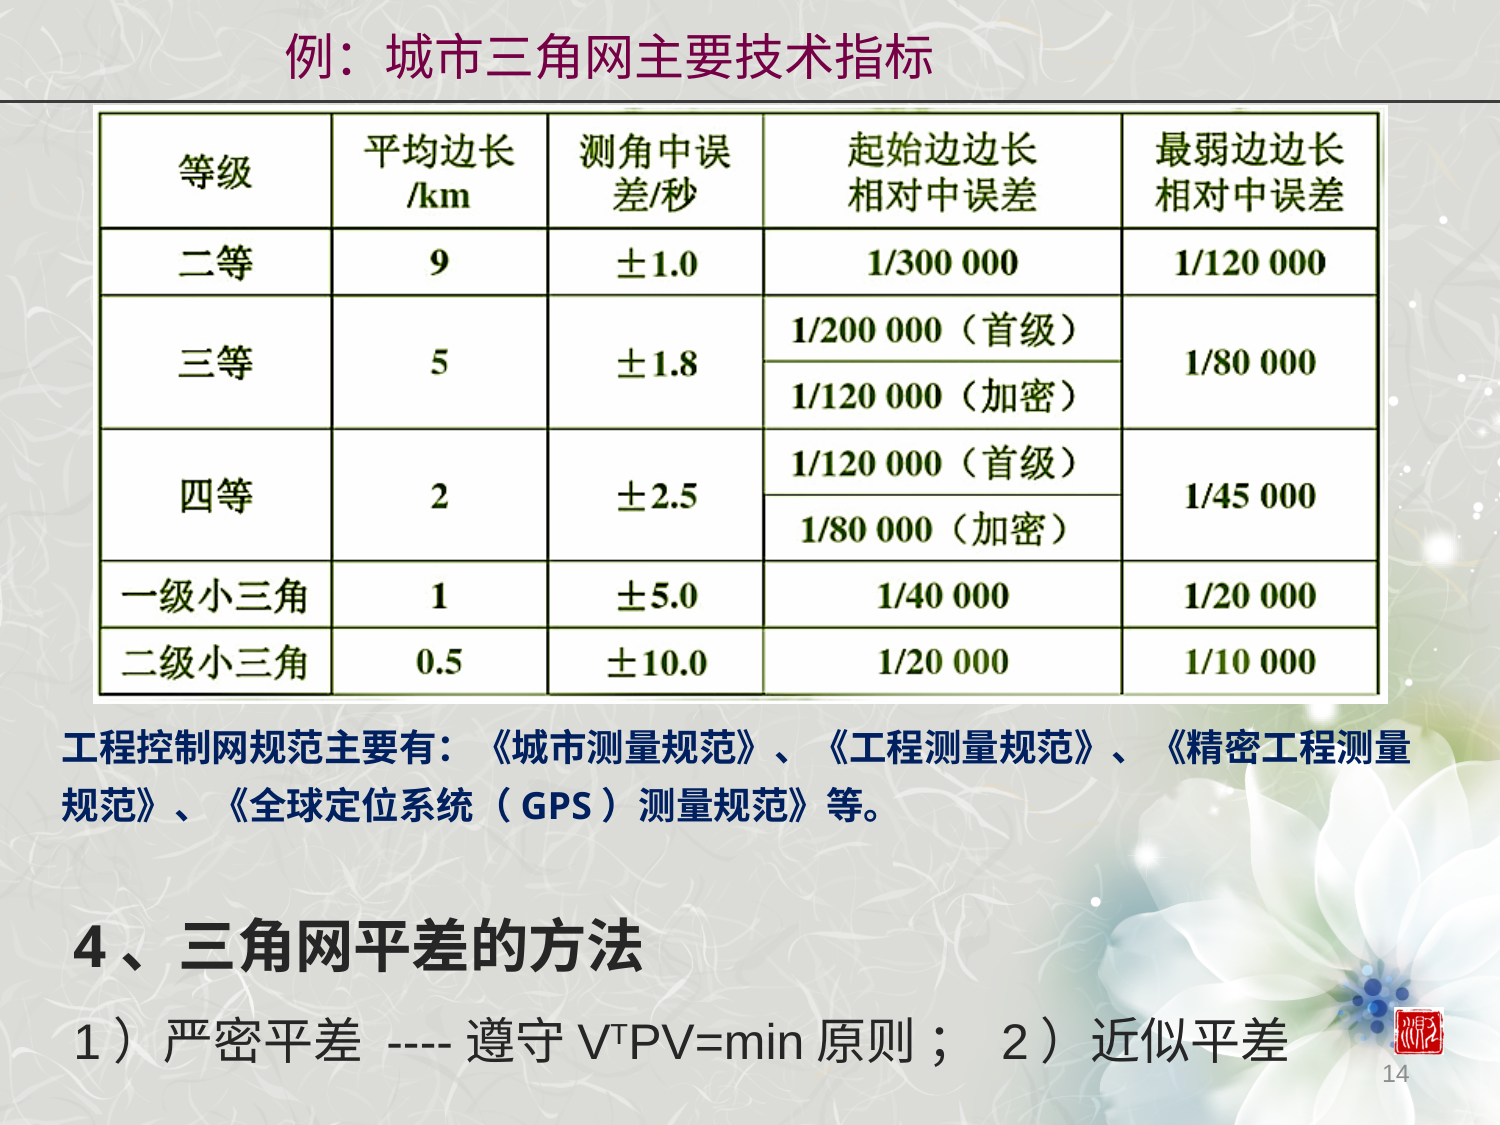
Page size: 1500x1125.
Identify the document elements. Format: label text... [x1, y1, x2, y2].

text_box 工程控制网规范主要有：《城市测量规范》、《工程测量规范》、《精密工程测量规范》、《全球定位系统（GPS）测量规范》等。 [46, 703, 1454, 835]
text_box 4、三角网平差的方法 1）严密平差 ----遵守VTPV=min原则 ； 2）近似平差 [58, 866, 1348, 1122]
picture [0, 0, 1500, 100]
slide_number 14 [1348, 1042, 1425, 1103]
picture [0, 103, 1500, 1125]
text_box 例：城市三角网主要技术指标 [269, 0, 1043, 93]
